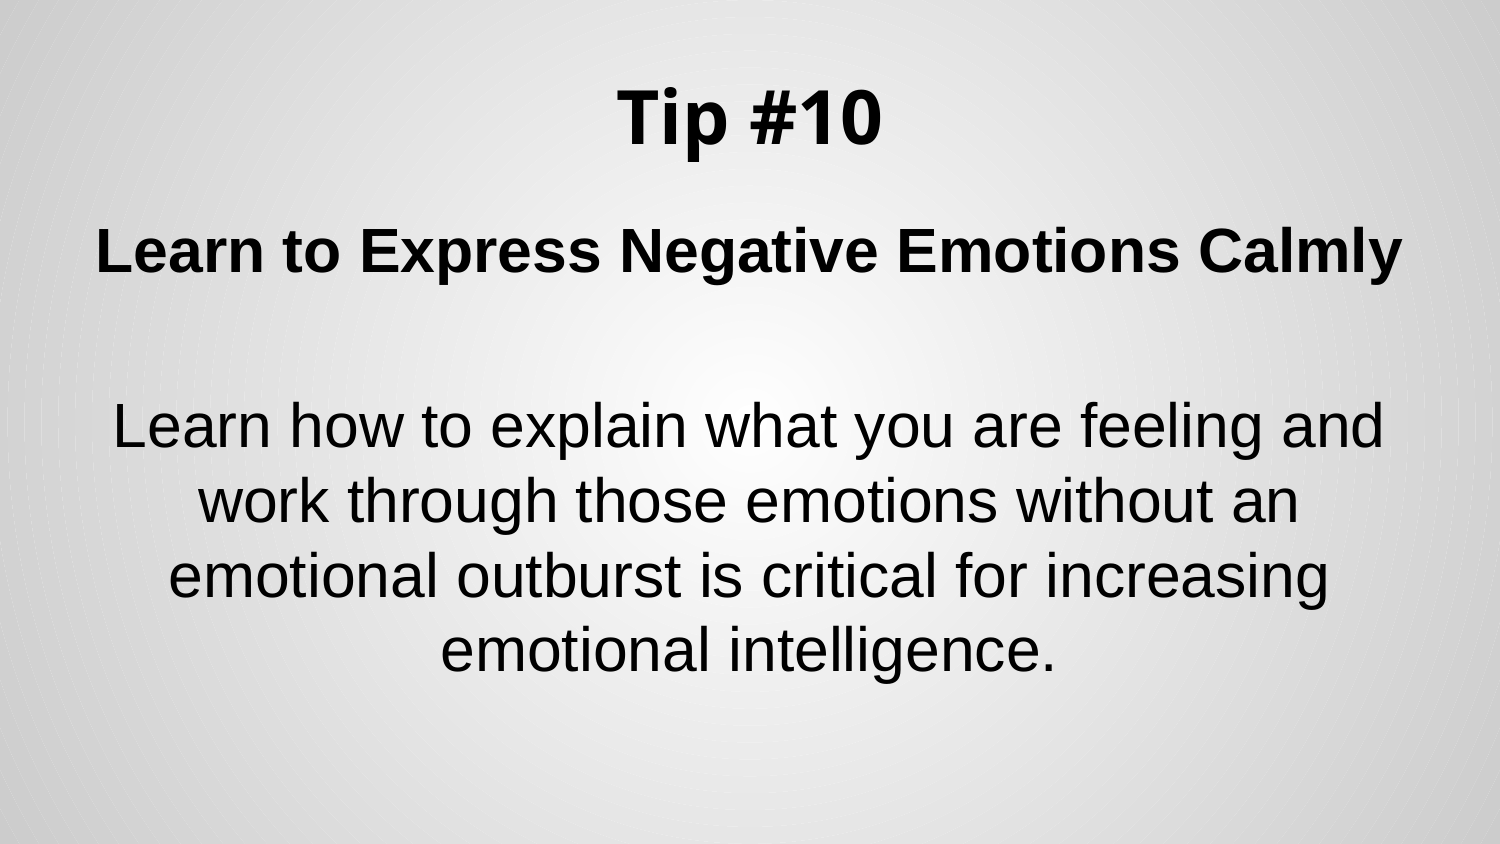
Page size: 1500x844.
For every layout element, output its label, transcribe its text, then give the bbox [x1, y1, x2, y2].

list Learn to Express Negative Emotions Calmly Learn how to explain what you are feeling and work through those emotions without an emotional outburst is critical for increasing emotional intelligence. [75, 194, 1425, 806]
title Tip #10 [75, 33, 1425, 175]
